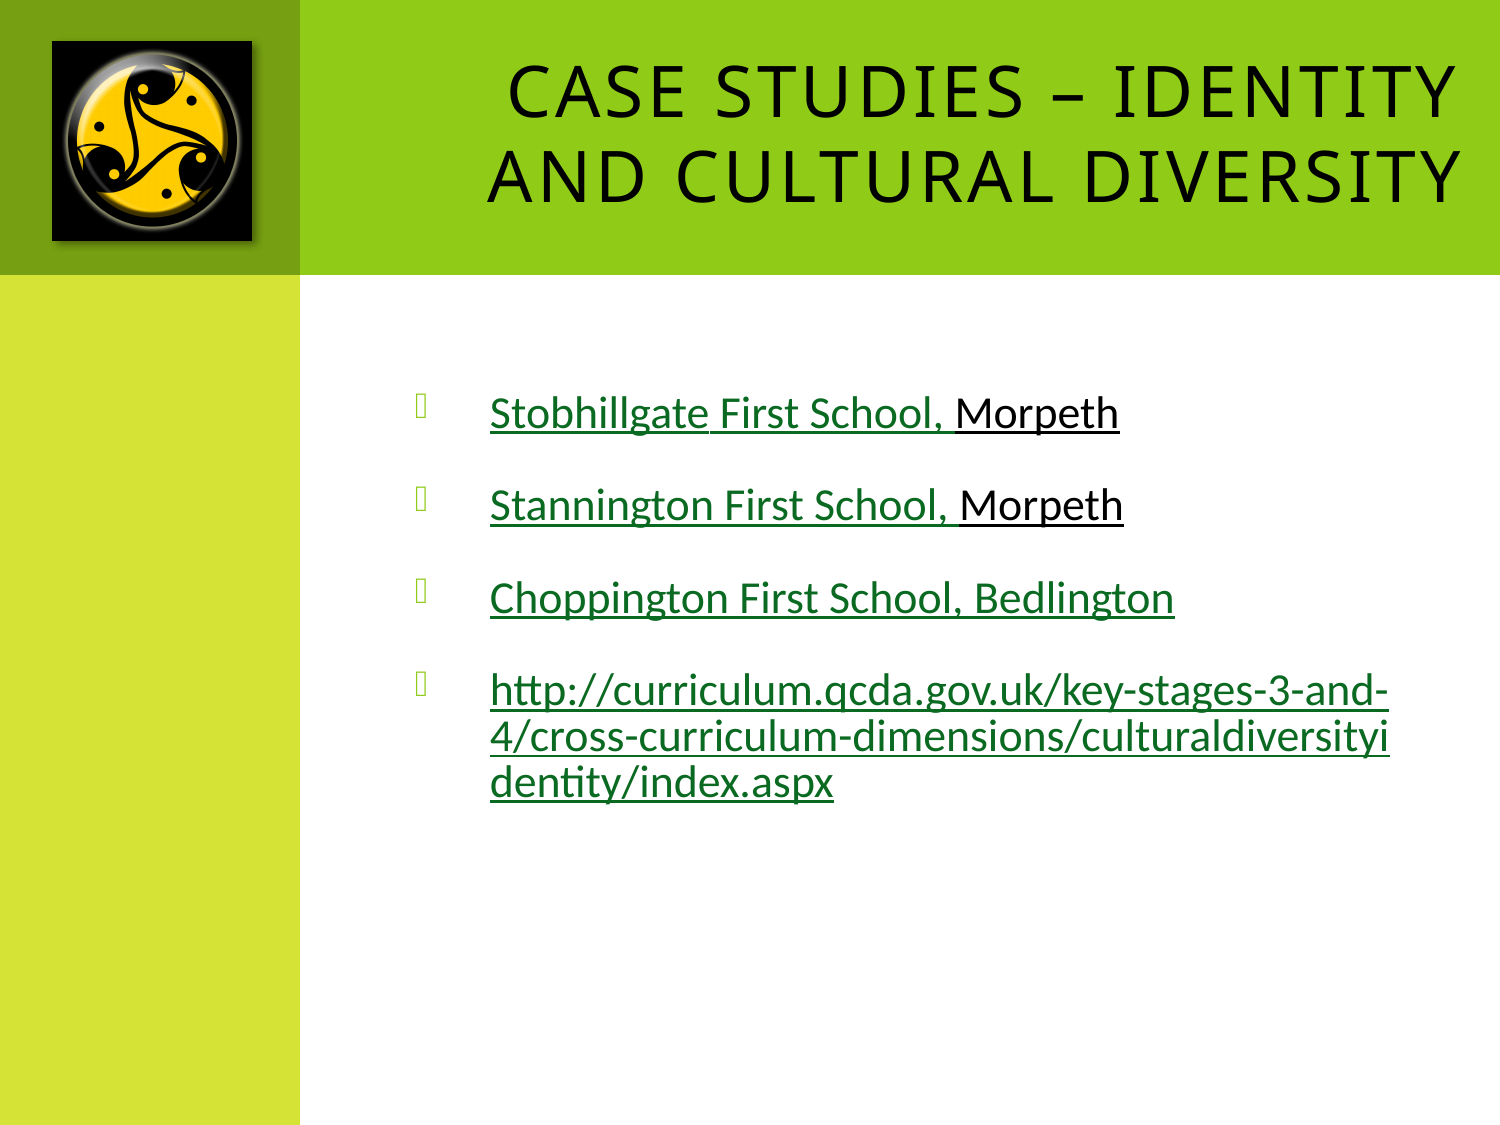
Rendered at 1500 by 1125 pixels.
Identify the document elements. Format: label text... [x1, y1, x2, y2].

list Stobhillgate First School, Morpeth Stannington First School, Morpeth Choppington First School, Bedlington http://curriculum.qcda.gov.uk/key-stages-3-and-4/cross-curriculum-dimensions/culturaldiversityidentity/index.aspx [399, 375, 1425, 1005]
title Case Studies – Identity and Cultural Diversity [316, 37, 1477, 225]
picture [58, 46, 247, 235]
